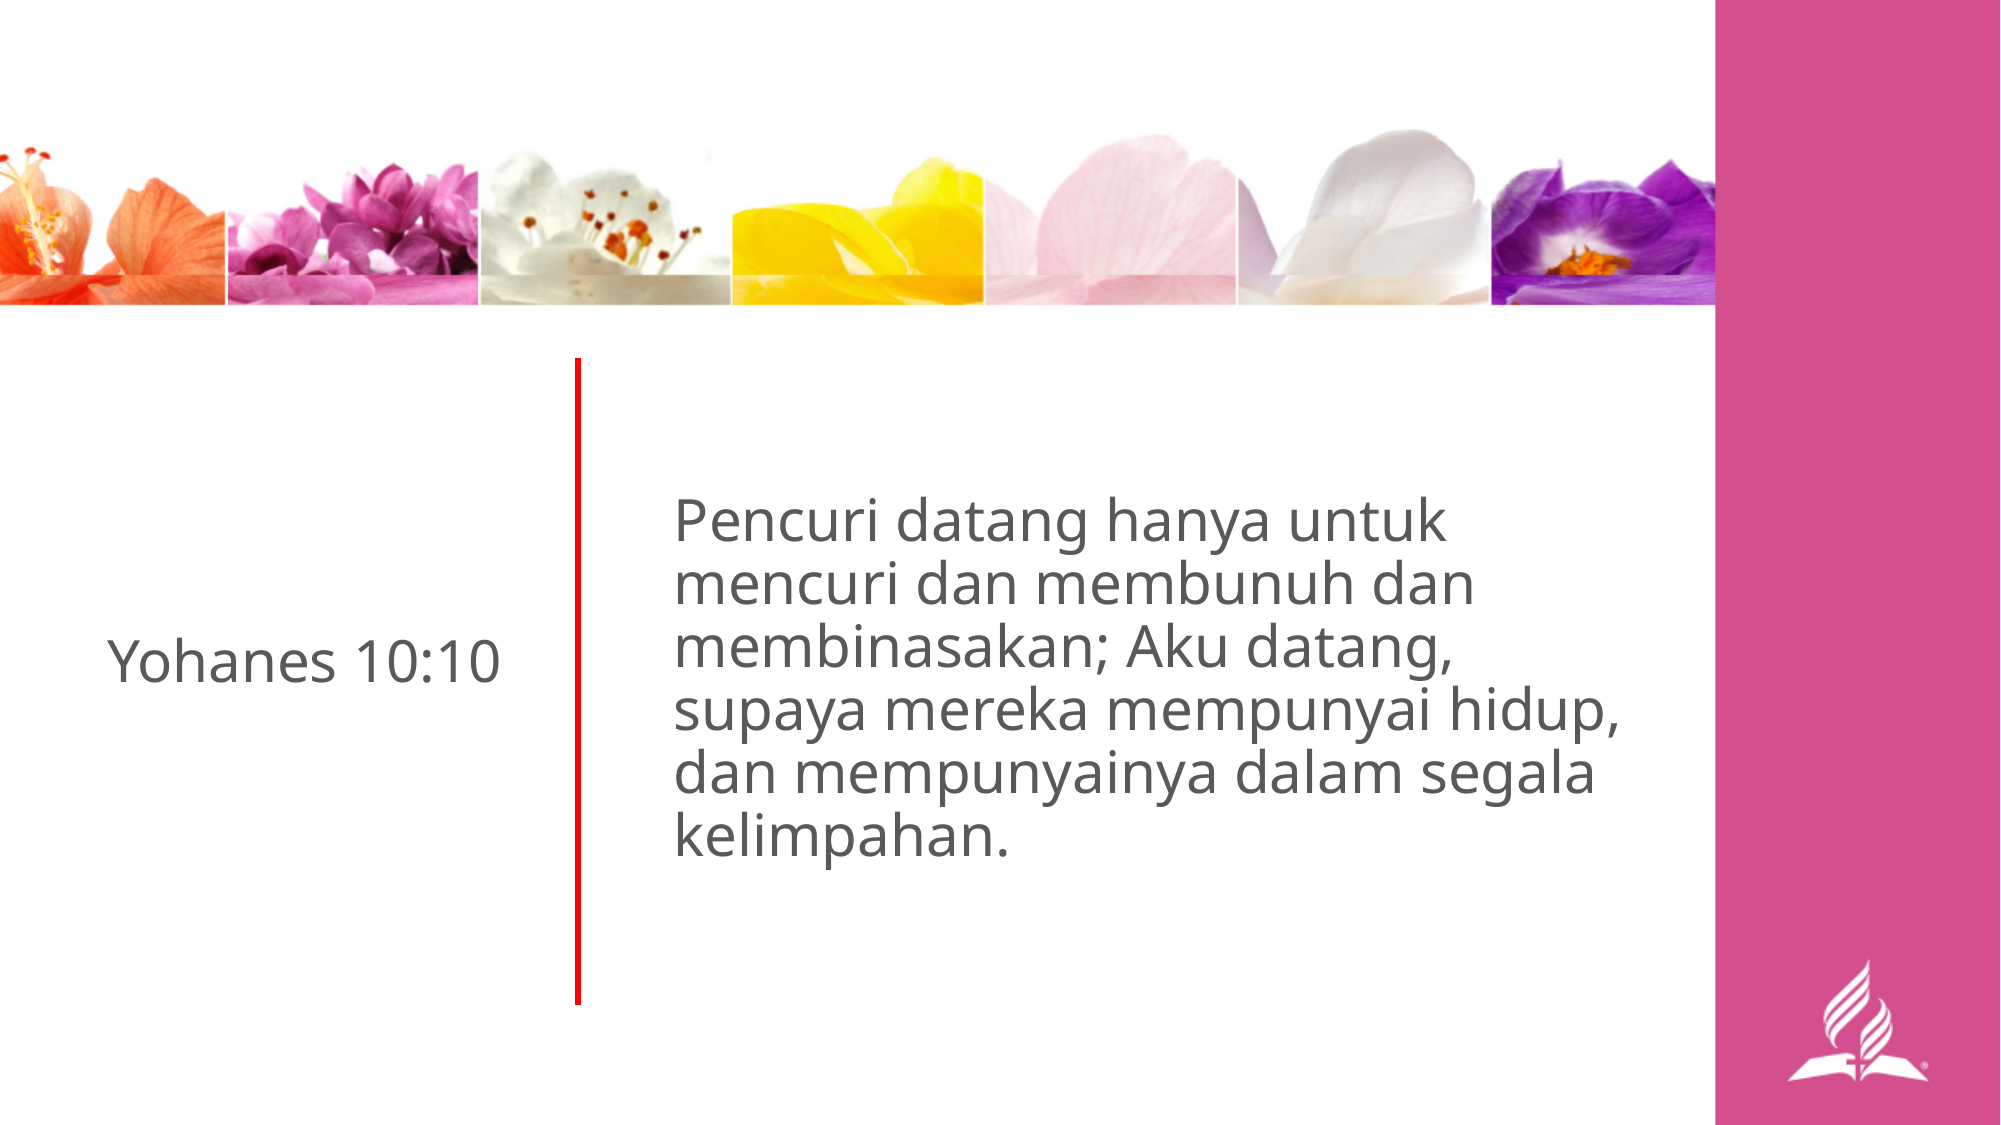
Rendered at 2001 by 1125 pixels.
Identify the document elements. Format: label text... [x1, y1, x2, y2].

text_box Yohanes 10:10 [53, 584, 556, 742]
picture [0, 0, 2001, 1125]
list Pencuri datang hanya untuk mencuri dan membunuh dan membinasakan; Aku datang, supaya mereka mempunyai hidup, dan mempunyainya dalam segala kelimpahan. [658, 354, 1677, 1006]
